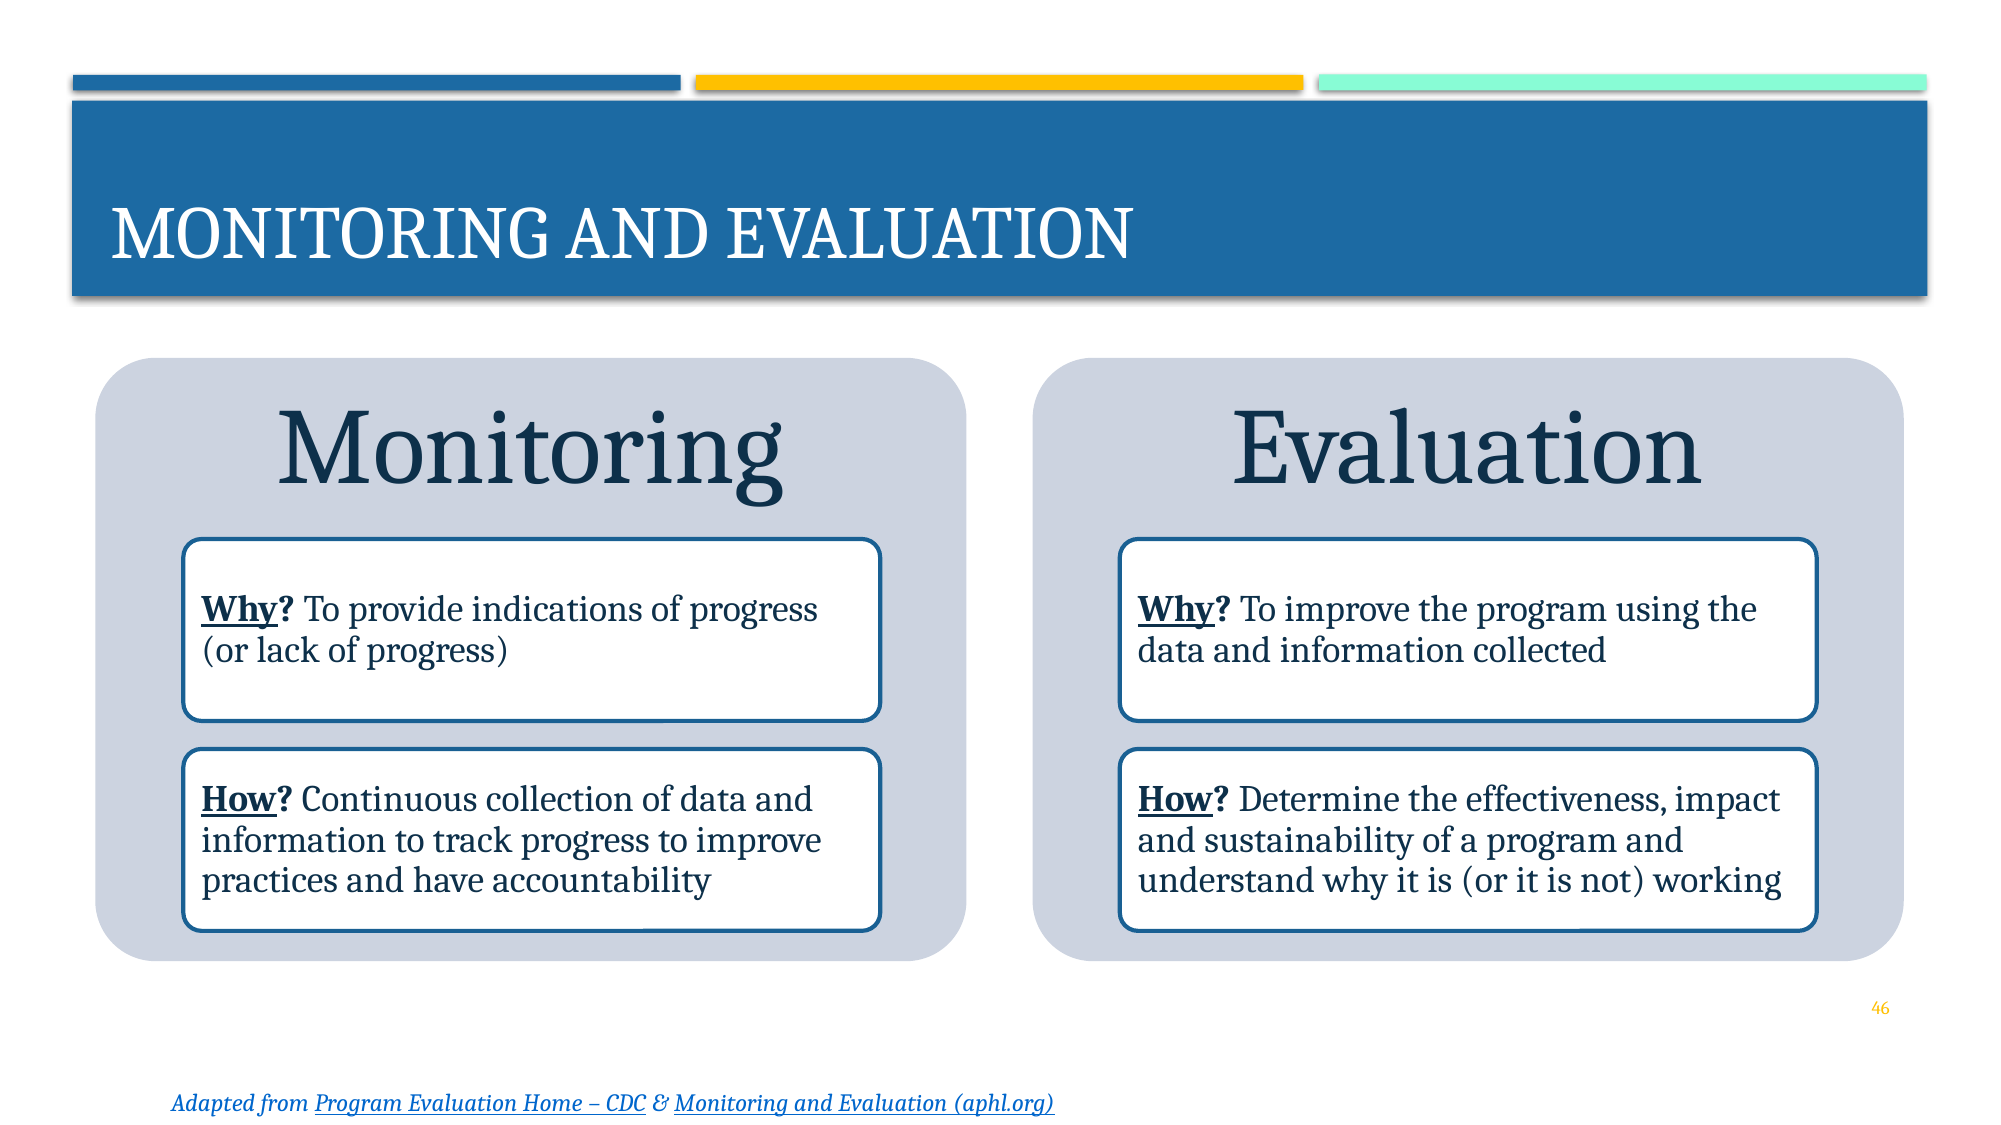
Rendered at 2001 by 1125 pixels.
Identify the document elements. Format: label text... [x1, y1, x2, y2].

text_box Adapted from Program Evaluation Home – CDC & Monitoring and Evaluation (aphl.org) [156, 1079, 1877, 1125]
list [94, 357, 1906, 962]
title MONITORING AND EVALUATION [95, 115, 1905, 282]
slide_number 46 [1732, 977, 1905, 1037]
